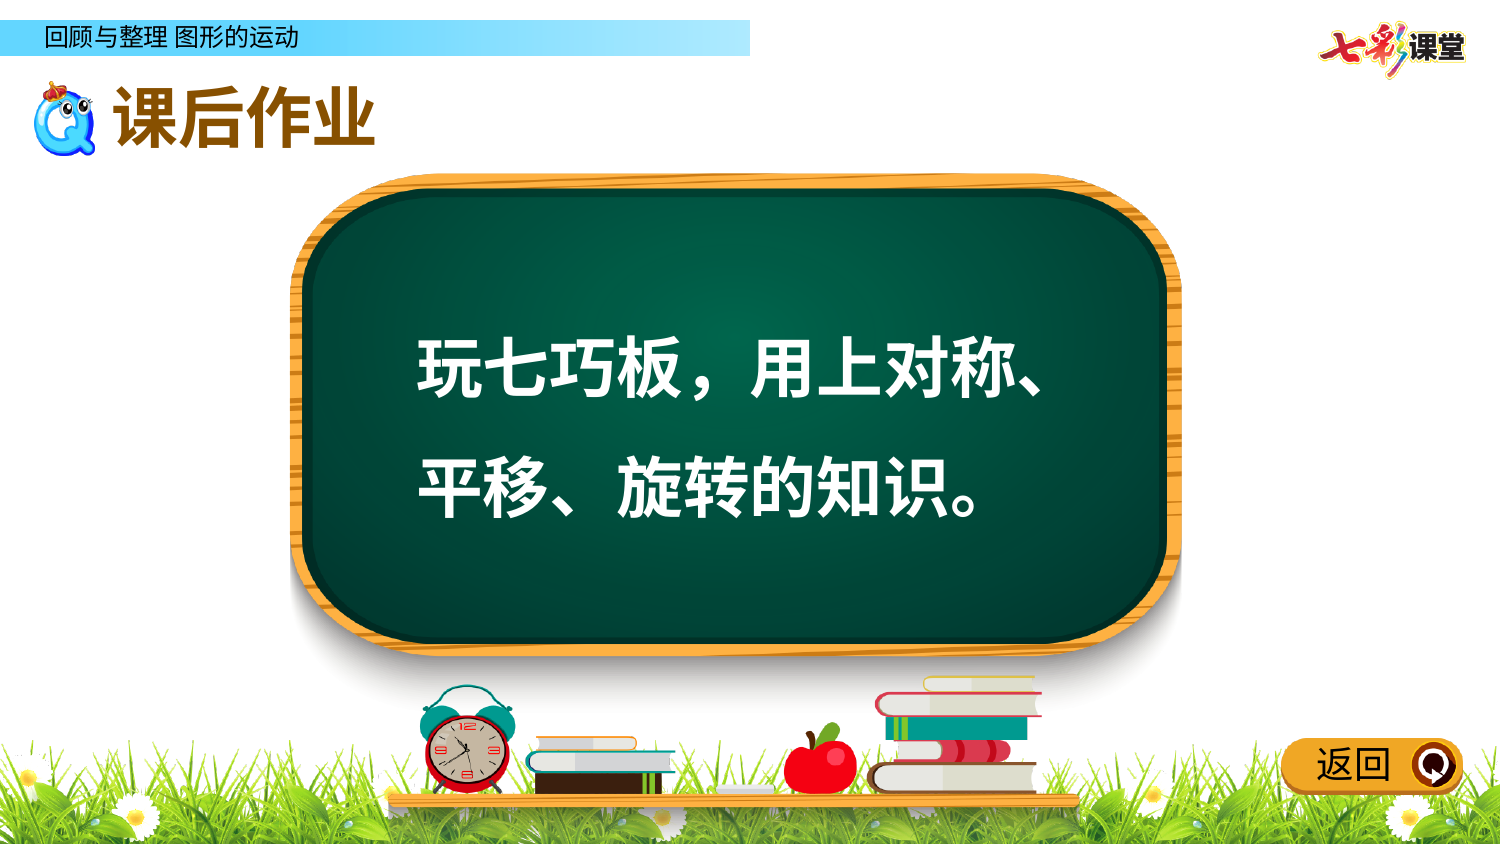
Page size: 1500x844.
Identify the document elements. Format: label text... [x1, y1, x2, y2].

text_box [1281, 733, 1464, 795]
picture [0, 173, 1500, 844]
picture [34, 80, 96, 157]
text_box 课后作业 [100, 69, 404, 161]
picture [1316, 20, 1468, 80]
